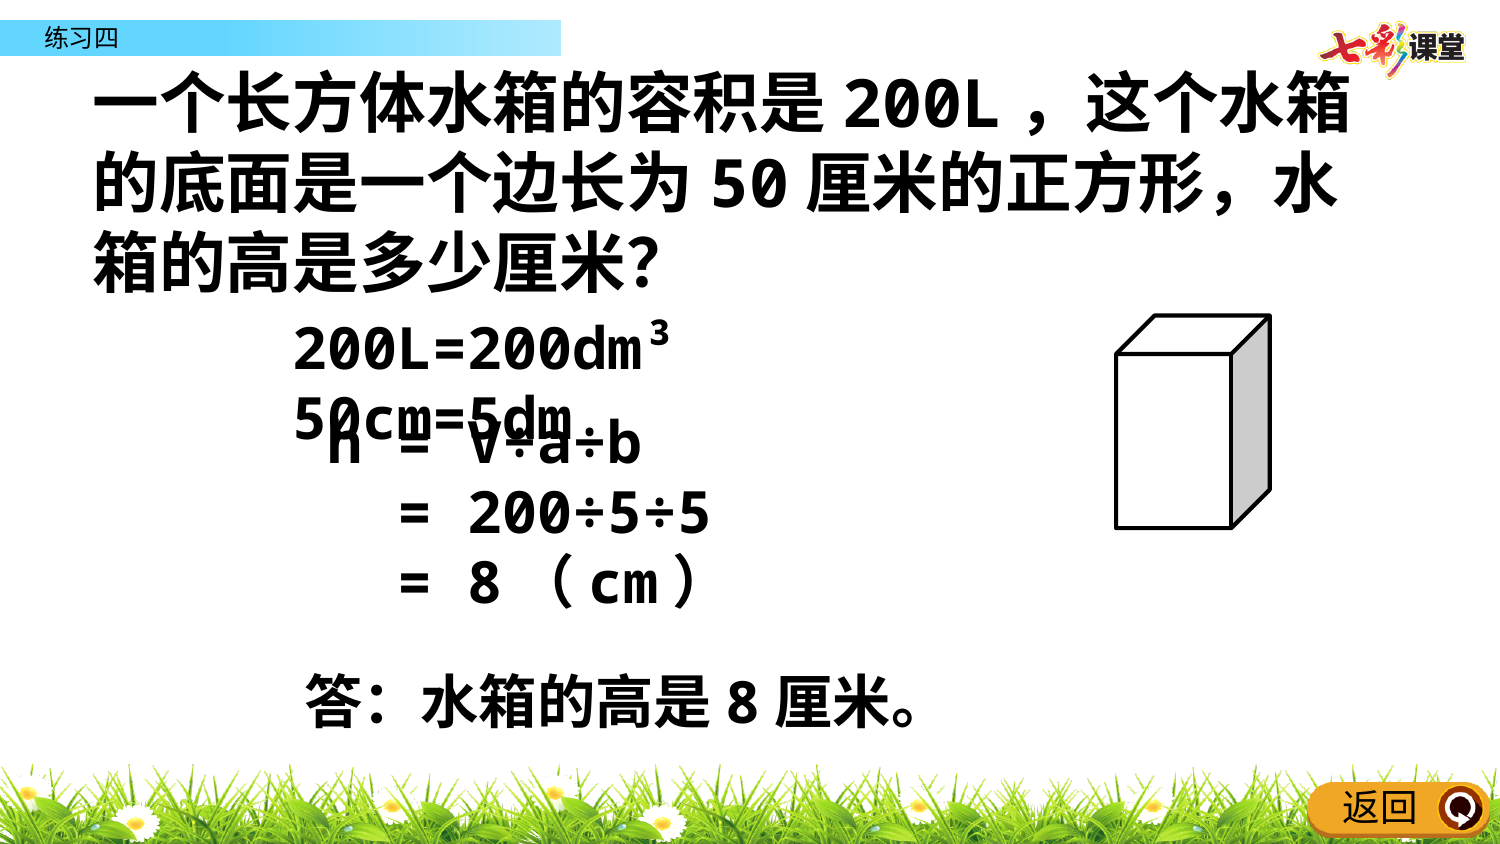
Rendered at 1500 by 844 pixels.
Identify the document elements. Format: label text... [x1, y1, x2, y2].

text_box h = V÷a÷b = 200÷5÷5 = 8（cm） [312, 398, 809, 623]
text_box 一个长方体水箱的容积是200L，这个水箱的底面是一个边长为50厘米的正方形，水箱的高是多少厘米？ [77, 53, 1412, 308]
picture [0, 764, 1500, 844]
picture [1316, 20, 1468, 80]
text_box 答：水箱的高是8厘米。 [289, 658, 928, 743]
text_box 200L=200dm³ 50cm=5dm [277, 303, 987, 459]
text_box [1114, 313, 1272, 531]
